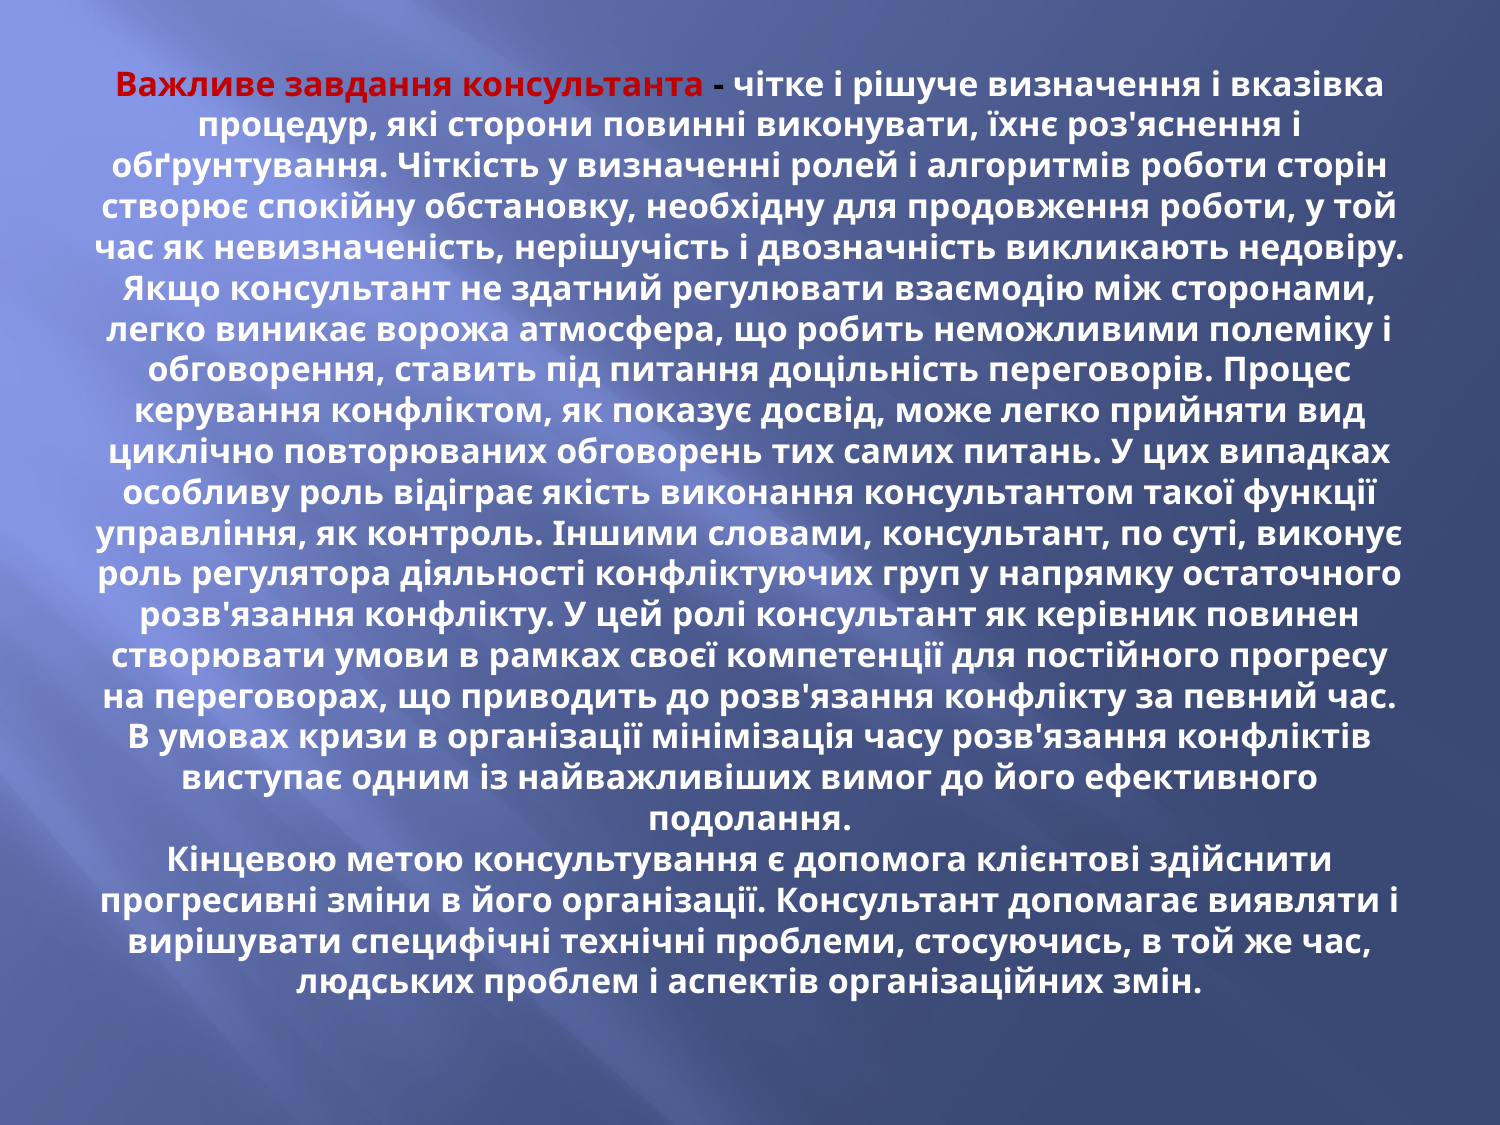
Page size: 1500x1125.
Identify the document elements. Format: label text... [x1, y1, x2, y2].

title Важливе завдання консультанта - чітке і рішуче визначення і вказівка процедур, які сторони повинні виконувати, їхнє роз'яснення і обґрунтування. Чіткість у визначенні ролей і алгоритмів роботи сторін створює спокійну обстановку, необхідну для продовження роботи, у той час як невизначеність, нерішучість і двозначність викликають недовіру. Якщо консультант не здатний регулювати взаємодію між сторонами, легко виникає ворожа атмосфера, що робить неможливими полеміку і обговорення, ставить під питання доцільність переговорів. Процес керування конфліктом, як показує досвід, може легко прийняти вид циклічно повторюваних обговорень тих самих питань. У цих випадках особливу роль відіграє якість виконання консультантом такої функції управління, як контроль. Іншими словами, консультант, по суті, виконує роль регулятора діяльності конфліктуючих груп у напрямку остаточного розв'язання конфлікту. У цей ролі консультант як керівник повинен створювати умови в рамках своєї компетенції для постійного прогресу на переговорах, що приводить до розв'язання конфлікту за певний час. В умовах кризи в організації мінімізація часу розв'язання конфліктів виступає одним із найважливіших вимог до його ефективного подолання. Кінцевою метою консультування є допомога клієнтові здійснити прогресивні зміни в його організації. Консультант допомагає виявляти і вирішувати специфічні технічні проблеми, стосуючись, в той же час, людських проблем і аспектів організаційних змін. [75, 45, 1425, 1059]
